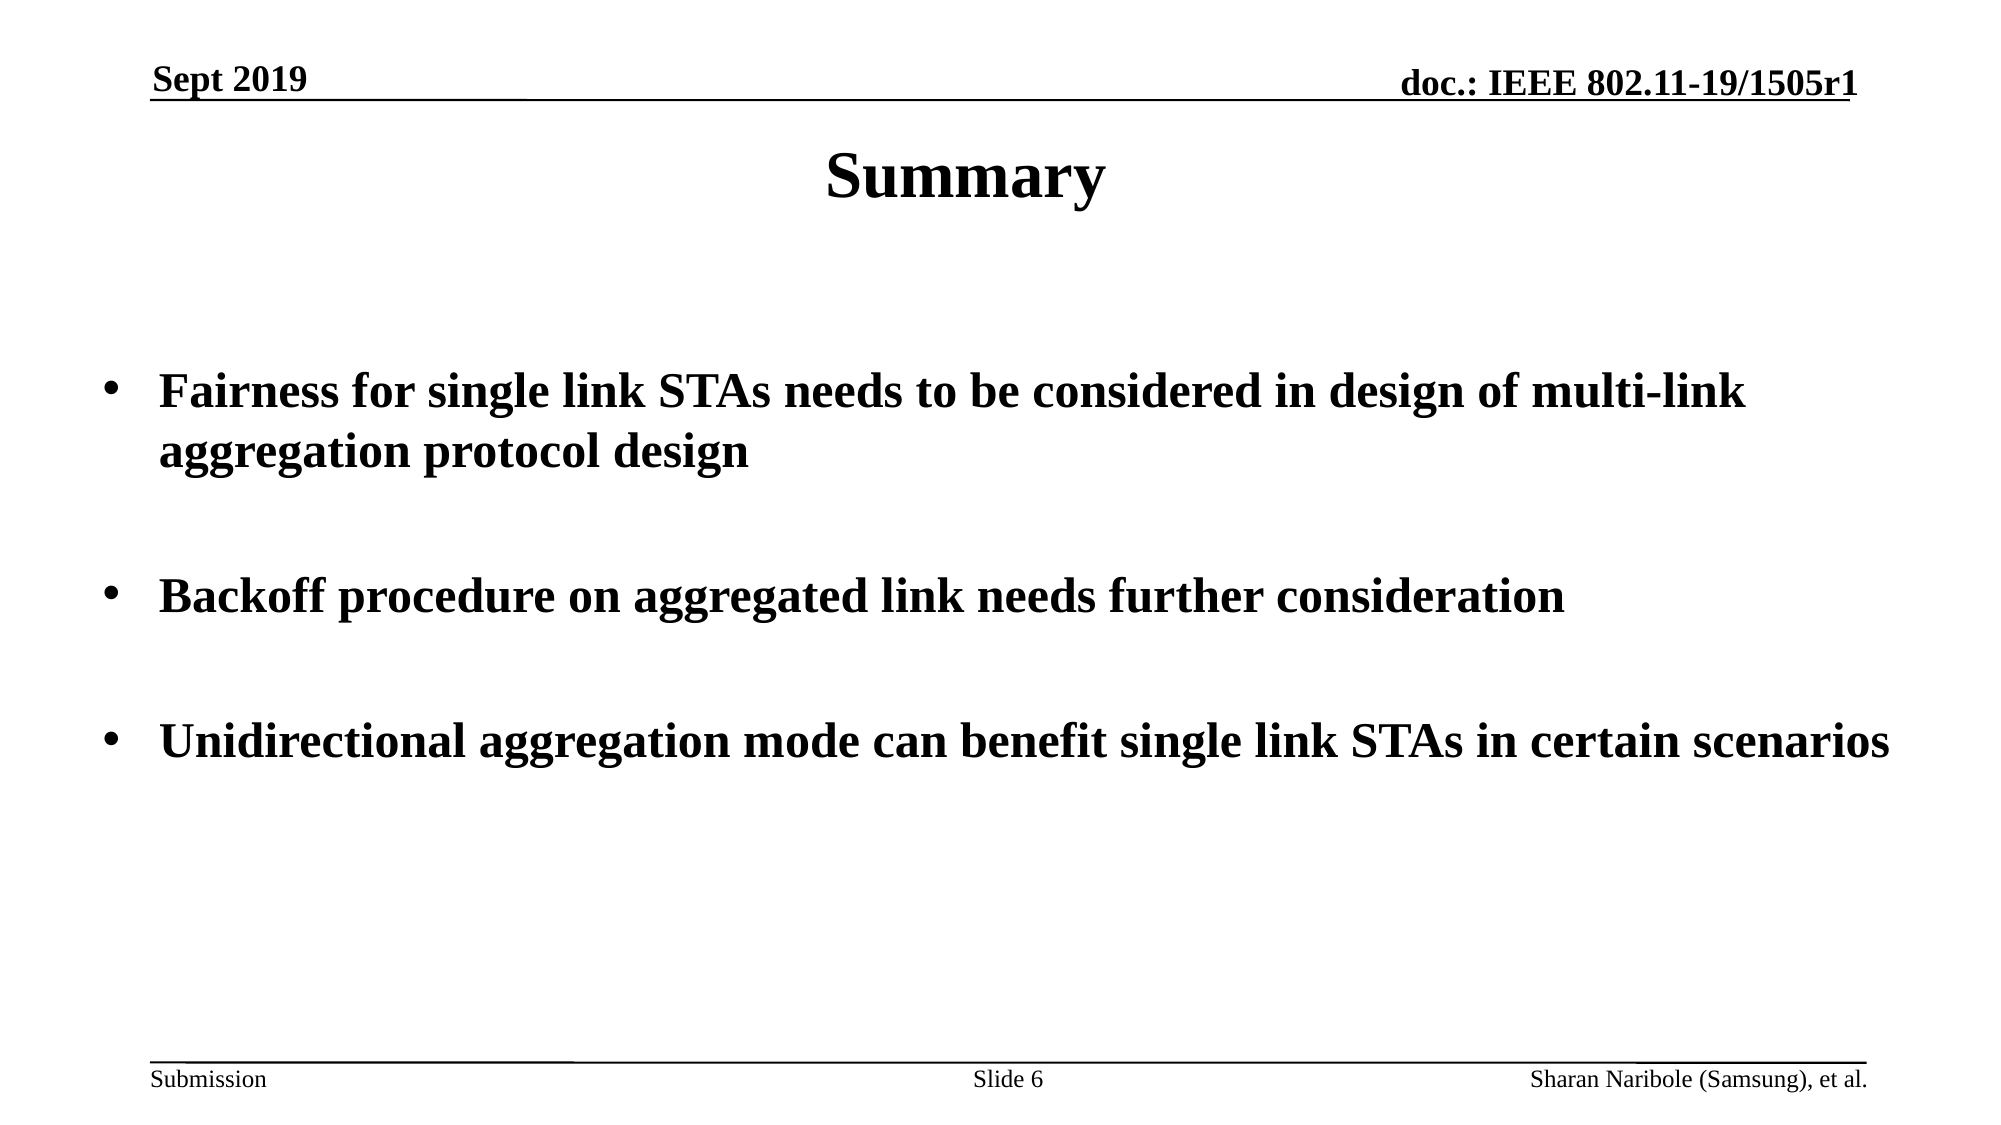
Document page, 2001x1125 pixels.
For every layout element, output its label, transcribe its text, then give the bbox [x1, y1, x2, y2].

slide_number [152, 54, 563, 100]
title Summary [116, 83, 1817, 259]
footer Sharan Naribole (Samsung), et al. [1171, 1061, 1869, 1093]
slide_number Slide 6 [950, 1061, 1067, 1123]
list Fairness for single link STAs needs to be considered in design of multi-link aggregation protocol design Backoff procedure on aggregated link needs further consideration Unidirectional aggregation mode can benefit single link STAs in certain scenarios [87, 349, 1940, 797]
